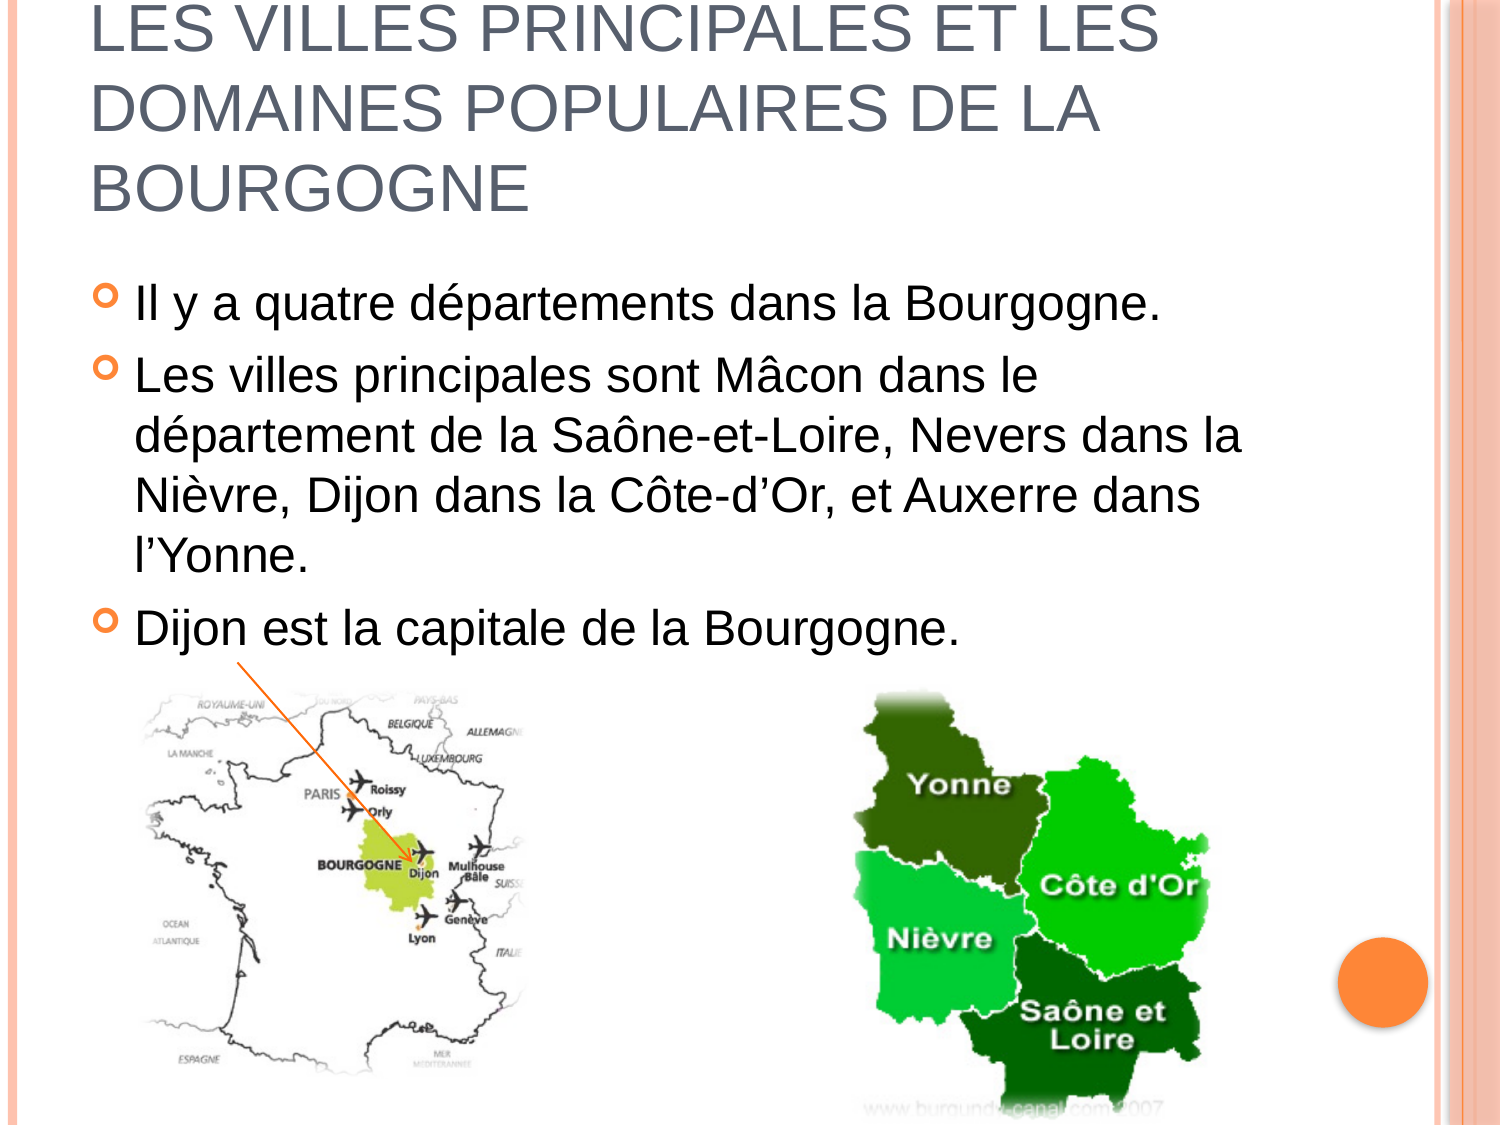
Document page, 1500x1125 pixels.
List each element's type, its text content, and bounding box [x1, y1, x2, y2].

title Les villes principales et les domaines populaires de la Bourgogne [75, 45, 1300, 233]
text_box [224, 674, 426, 851]
picture [836, 683, 1226, 1125]
list Il y a quatre départements dans la Bourgogne. Les villes principales sont Mâcon dans le département de la Saône-et-Loire, Nevers dans la Nièvre, Dijon dans la Côte-d’Or, et Auxerre dans l’Yonne. Dijon est la capitale de la Bourgogne. [74, 262, 1301, 1063]
picture [136, 686, 531, 1081]
